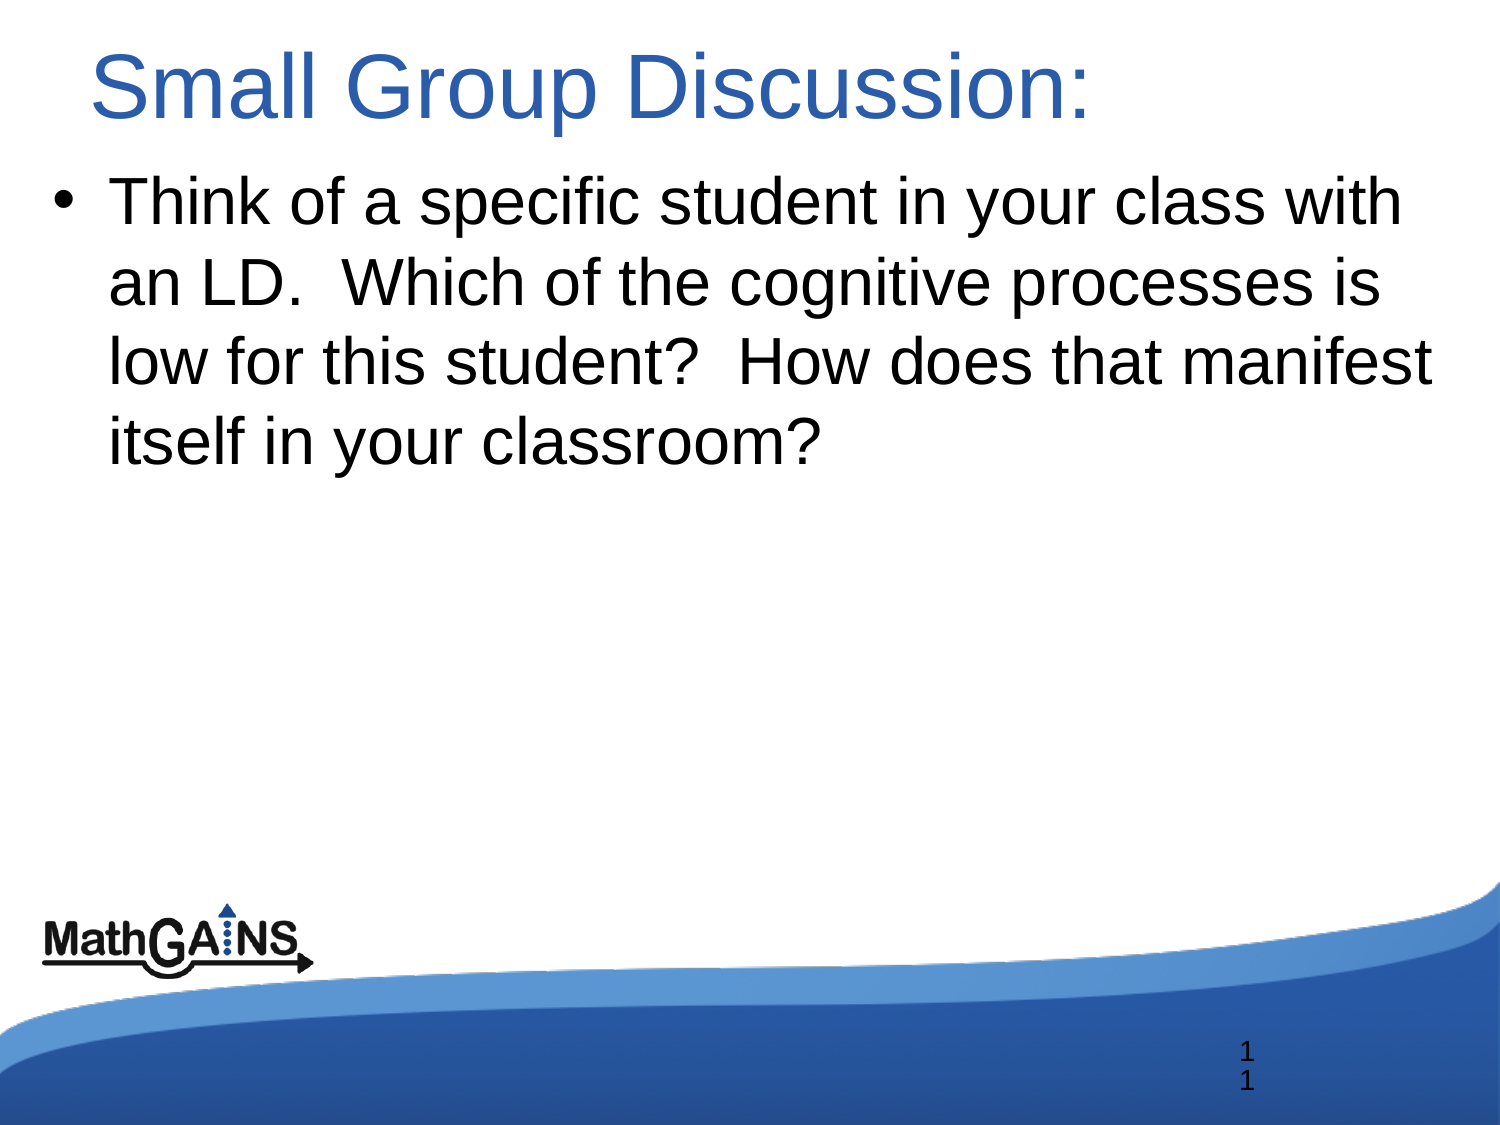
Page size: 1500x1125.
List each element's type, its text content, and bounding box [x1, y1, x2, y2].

picture [0, 878, 1500, 1125]
title Small Group Discussion: [75, 14, 1425, 149]
slide_number 11 [1223, 1023, 1277, 1075]
list Think of a specific student in your class with an LD. Which of the cognitive processes is low for this student? How does that manifest itself in your classroom? [37, 149, 1500, 1013]
